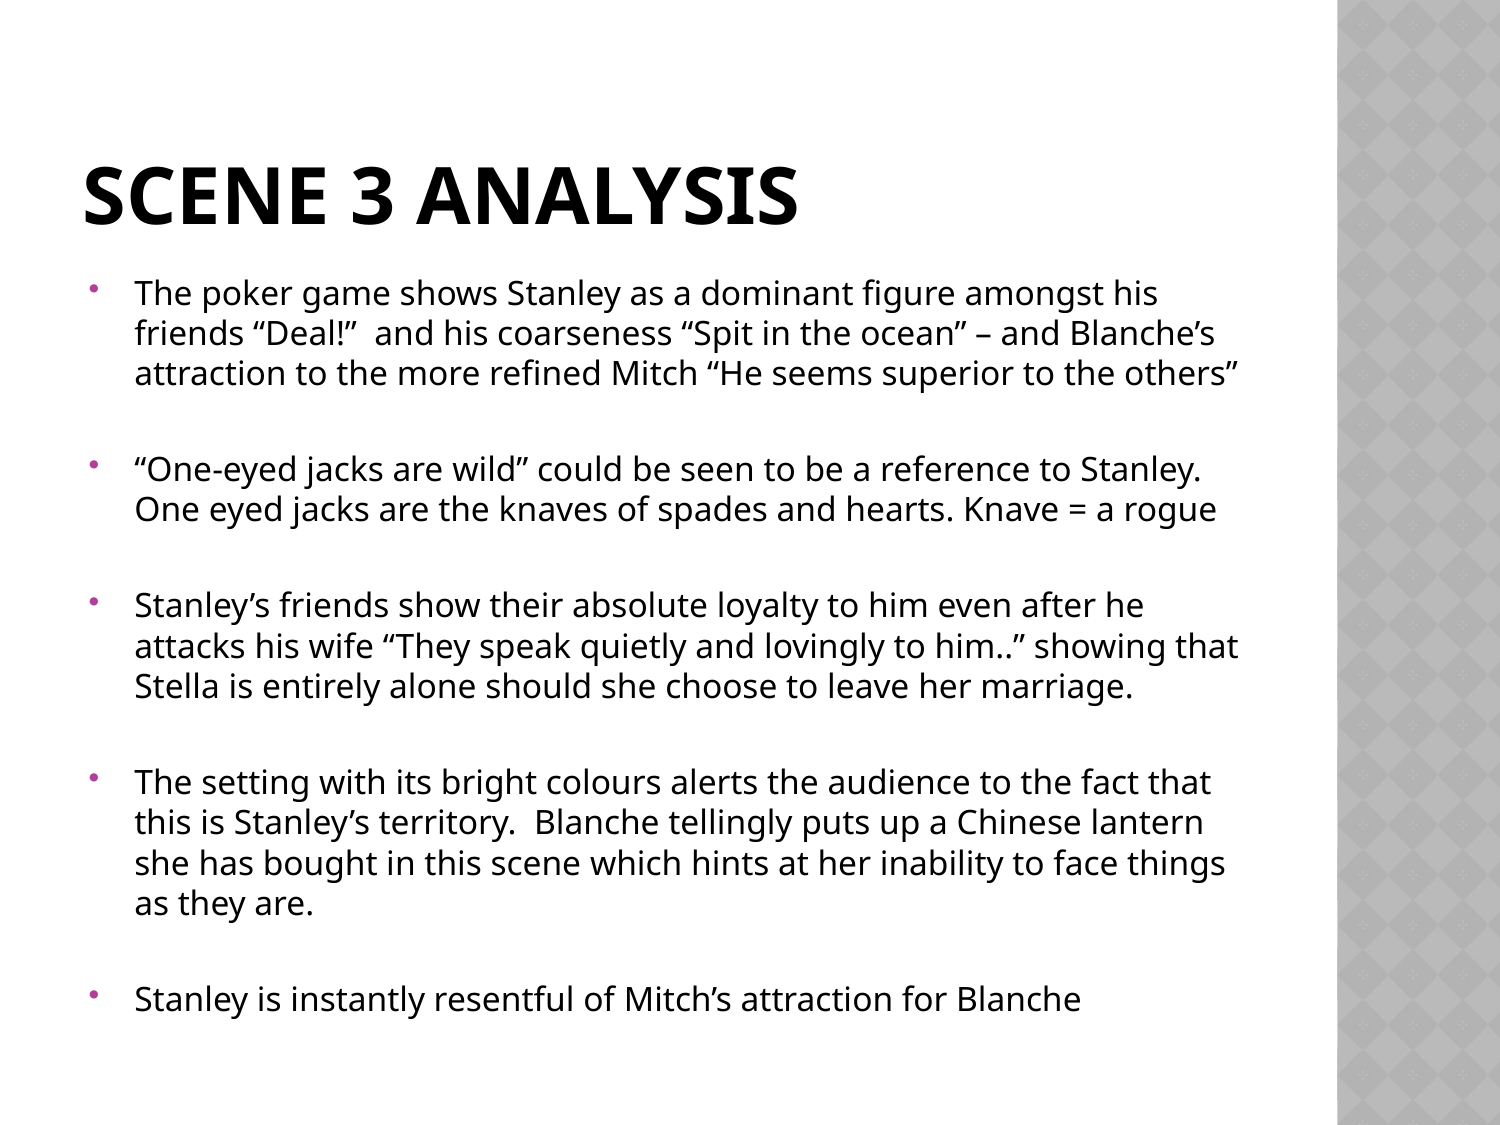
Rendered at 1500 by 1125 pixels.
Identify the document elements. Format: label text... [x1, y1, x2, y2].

title Scene 3 analysis [75, 52, 1263, 240]
list The poker game shows Stanley as a dominant figure amongst his friends “Deal!” and his coarseness “Spit in the ocean” – and Blanche’s attraction to the more refined Mitch “He seems superior to the others” “One-eyed jacks are wild” could be seen to be a reference to Stanley. One eyed jacks are the knaves of spades and hearts. Knave = a rogue Stanley’s friends show their absolute loyalty to him even after he attacks his wife “They speak quietly and lovingly to him..” showing that Stella is entirely alone should she choose to leave her marriage. The setting with its bright colours alerts the audience to the fact that this is Stanley’s territory. Blanche tellingly puts up a Chinese lantern she has bought in this scene which hints at her inability to face things as they are. Stanley is instantly resentful of Mitch’s attraction for Blanche [75, 264, 1263, 1059]
